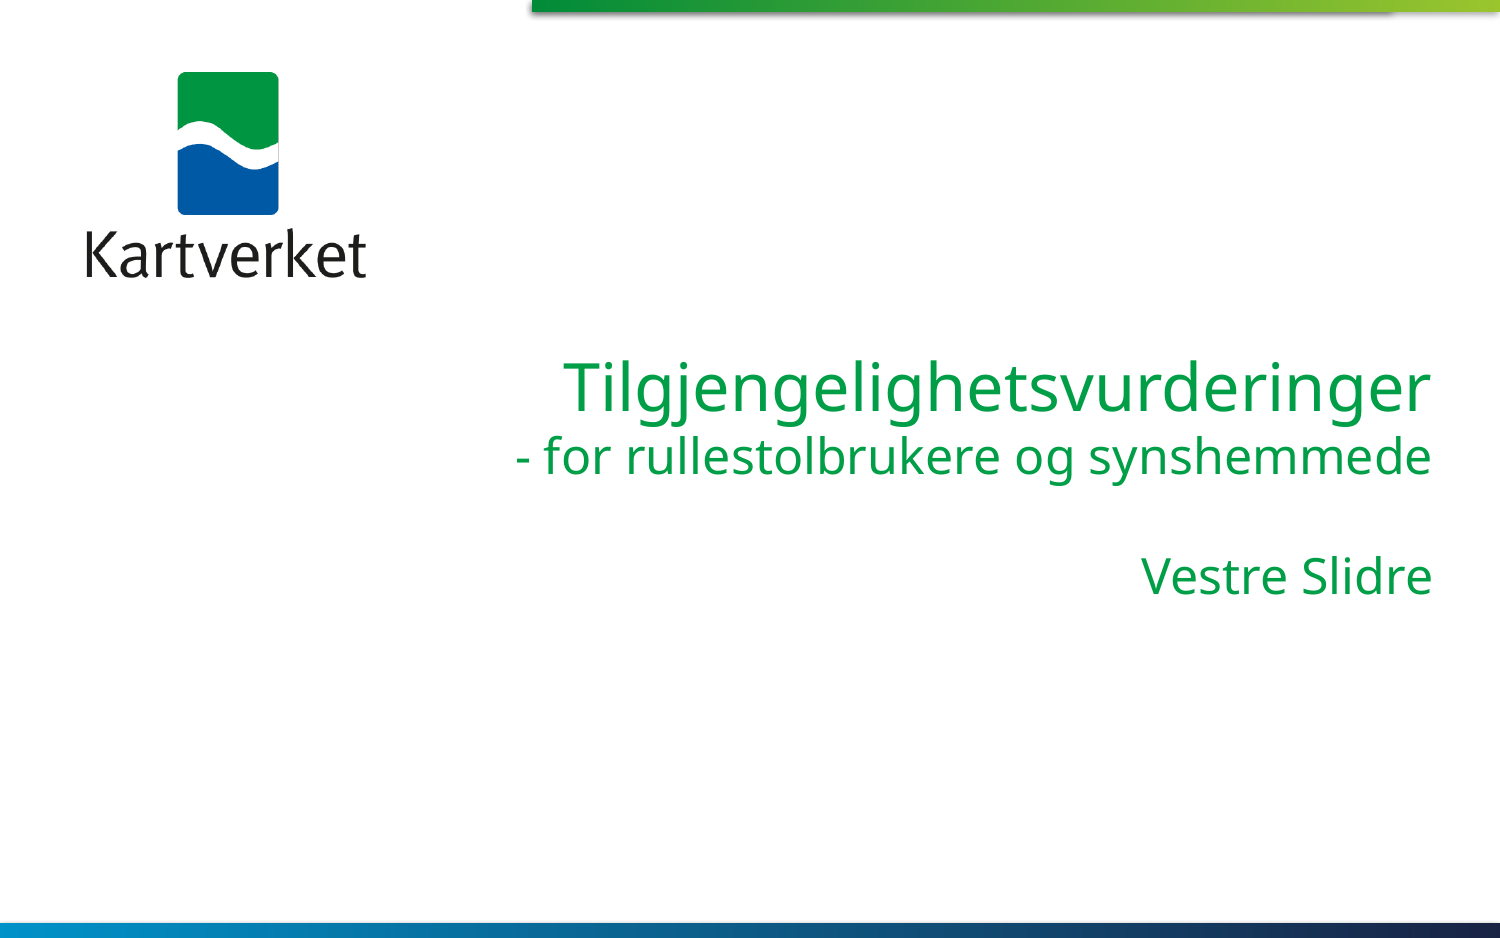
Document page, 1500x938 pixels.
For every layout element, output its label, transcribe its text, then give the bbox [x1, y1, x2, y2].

text_box Tilgjengelighetsvurderinger - for rullestolbrukere og synshemmede Vestre Slidre [66, 337, 1449, 613]
